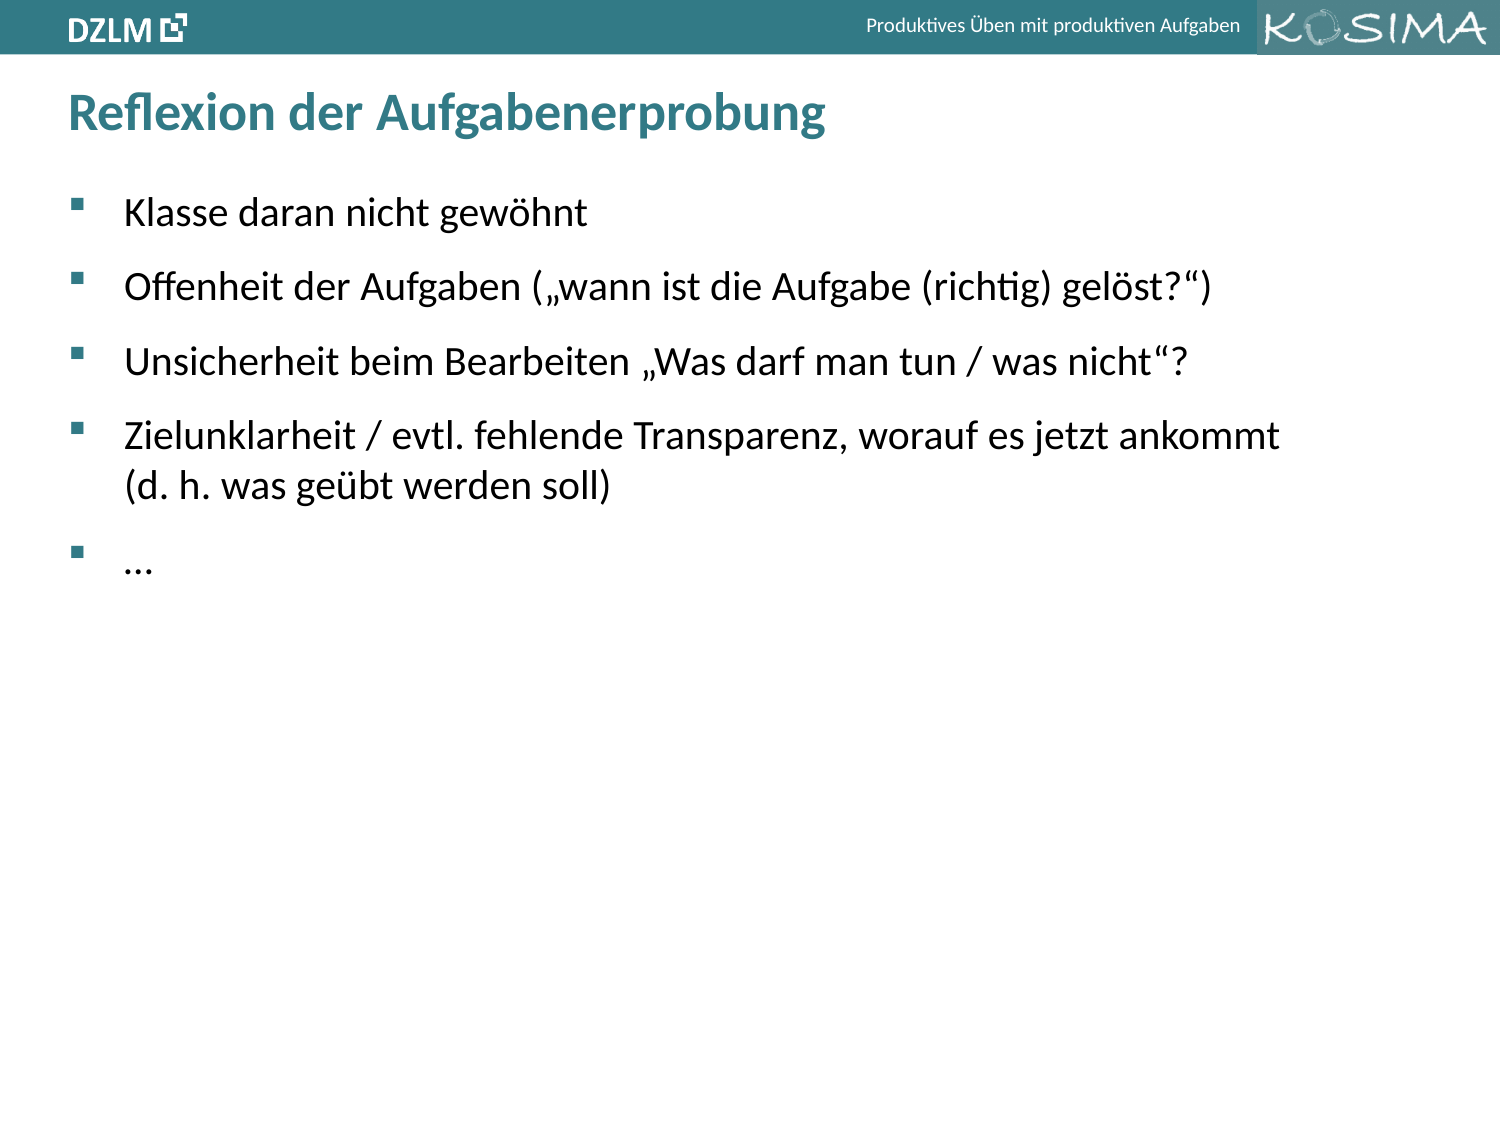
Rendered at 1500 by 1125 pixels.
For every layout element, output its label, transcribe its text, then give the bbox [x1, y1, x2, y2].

list Klasse daran nicht gewöhnt Offenheit der Aufgaben („wann ist die Aufgabe (richtig) gelöst?“) Unsicherheit beim Bearbeiten „Was darf man tun / was nicht“? Zielunklarheit / evtl. fehlende Transparenz, worauf es jetzt ankommt (d. h. was geübt werden soll) … [52, 184, 1436, 1071]
title Reflexion der Aufgabenerprobung [53, 68, 1436, 149]
